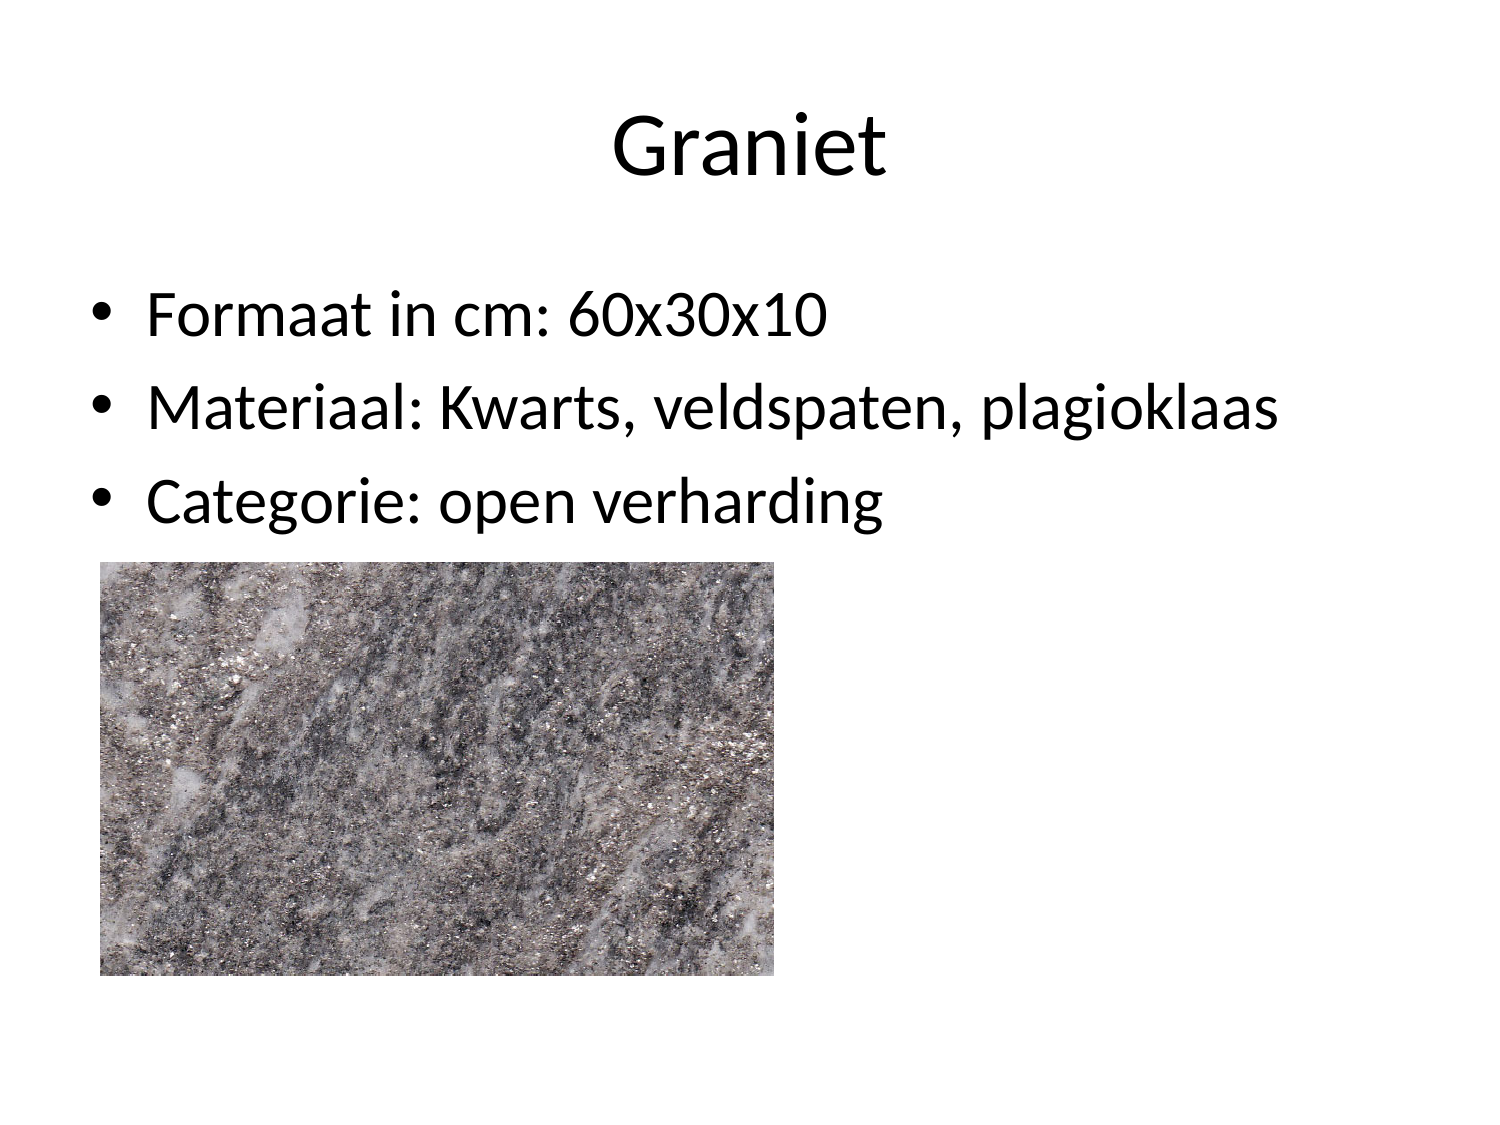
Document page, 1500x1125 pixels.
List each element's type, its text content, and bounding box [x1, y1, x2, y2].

title Graniet [75, 45, 1425, 233]
list Formaat in cm: 60x30x10 Materiaal: Kwarts, veldspaten, plagioklaas Categorie: open verharding [75, 262, 1425, 1005]
picture [100, 562, 774, 977]
